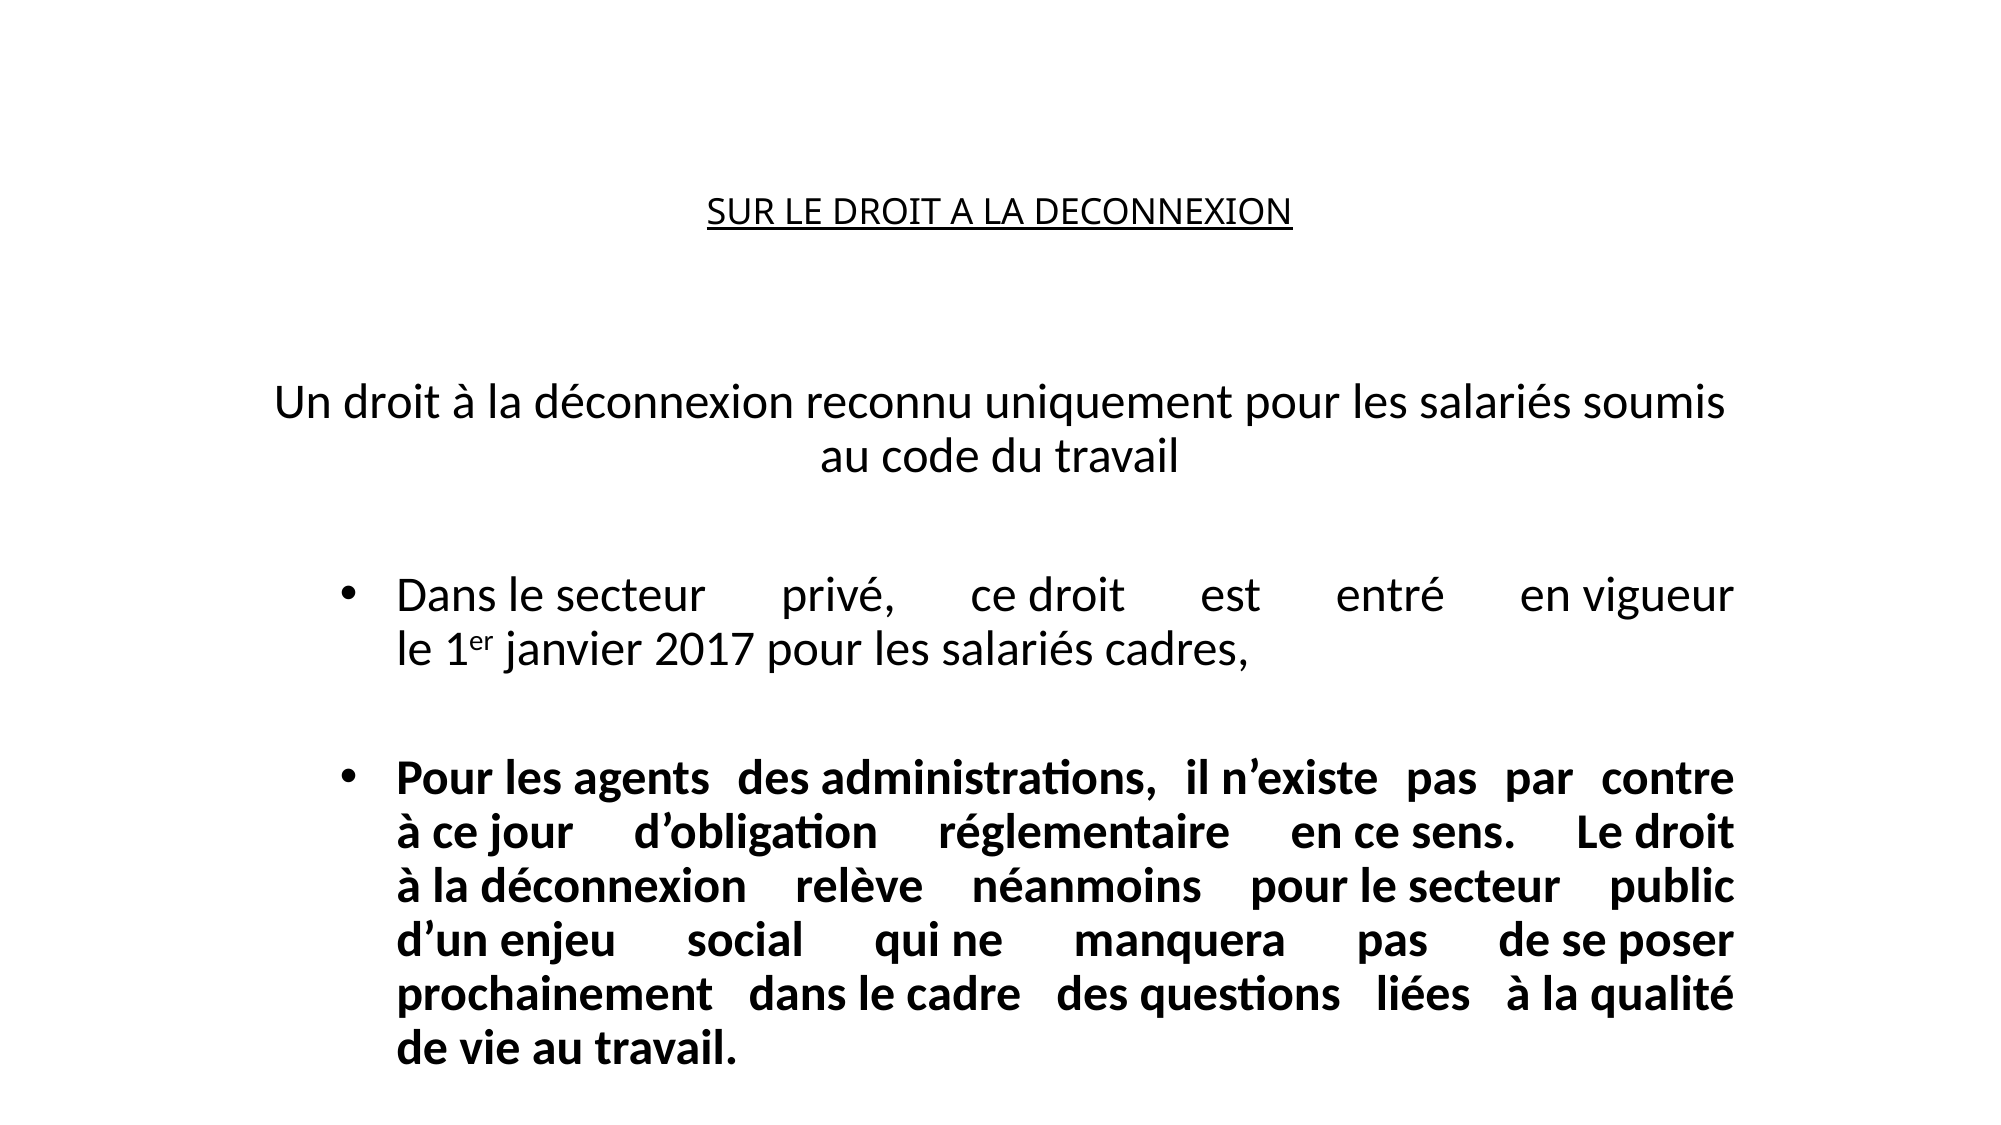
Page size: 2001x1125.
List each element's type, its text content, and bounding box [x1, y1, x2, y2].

subtitle Un droit à la déconnexion reconnu uniquement pour les salariés soumis au code du travail Dans le secteur privé, ce droit est entré en vigueur le 1er janvier 2017 pour les salariés cadres, Pour les agents des administrations, il n’existe pas par contre à ce jour d’obligation réglementaire en ce sens. Le droit à la déconnexion relève néanmoins pour le secteur public d’un enjeu social qui ne manquera pas de se poser prochainement dans le cadre des questions liées à la qualité de vie au travail. [249, 286, 1750, 1125]
title SUR LE DROIT A LA DECONNEXION [249, 184, 1750, 286]
